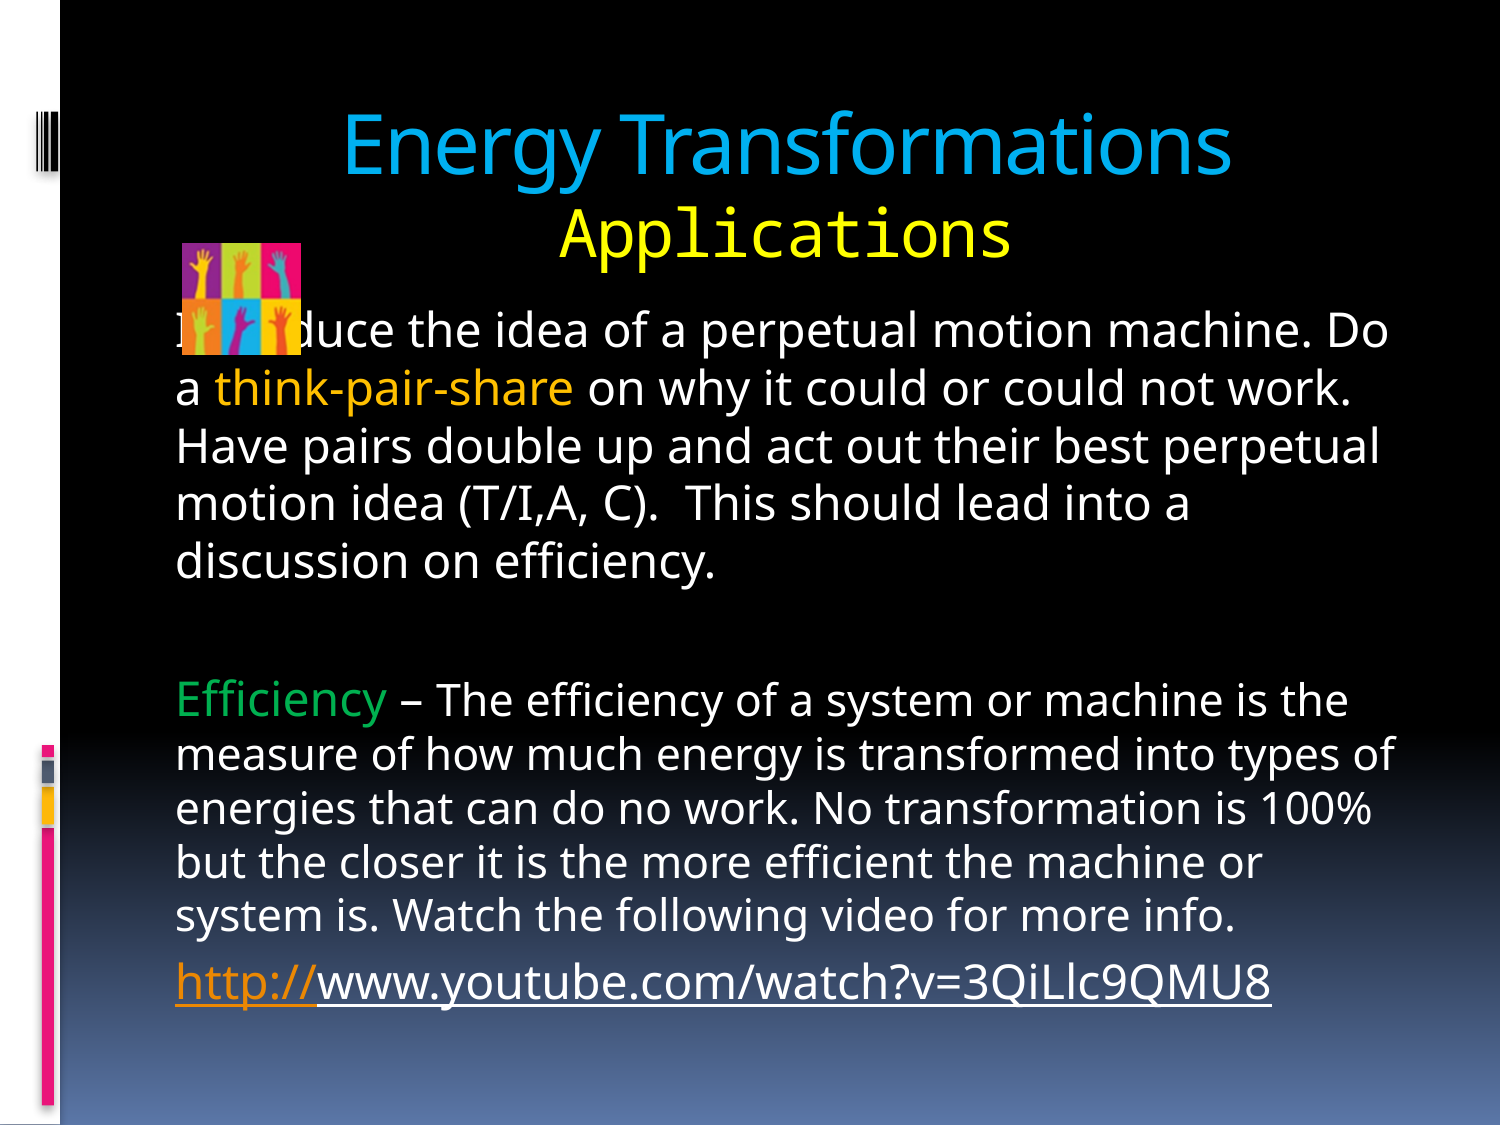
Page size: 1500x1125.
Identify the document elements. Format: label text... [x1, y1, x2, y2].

list Introduce the idea of a perpetual motion machine. Do a think-pair-share on why it could or could not work. Have pairs double up and act out their best perpetual motion idea (T/I,A, C). This should lead into a discussion on efficiency. Efficiency – The efficiency of a system or machine is the measure of how much energy is transformed into types of energies that can do no work. No transformation is 100% but the closer it is the more efficient the machine or system is. Watch the following video for more info. http://www.youtube.com/watch?v=3QiLlc9QMU8 [150, 292, 1425, 1043]
picture [182, 243, 301, 355]
title Energy Transformations Applications [150, 83, 1425, 234]
